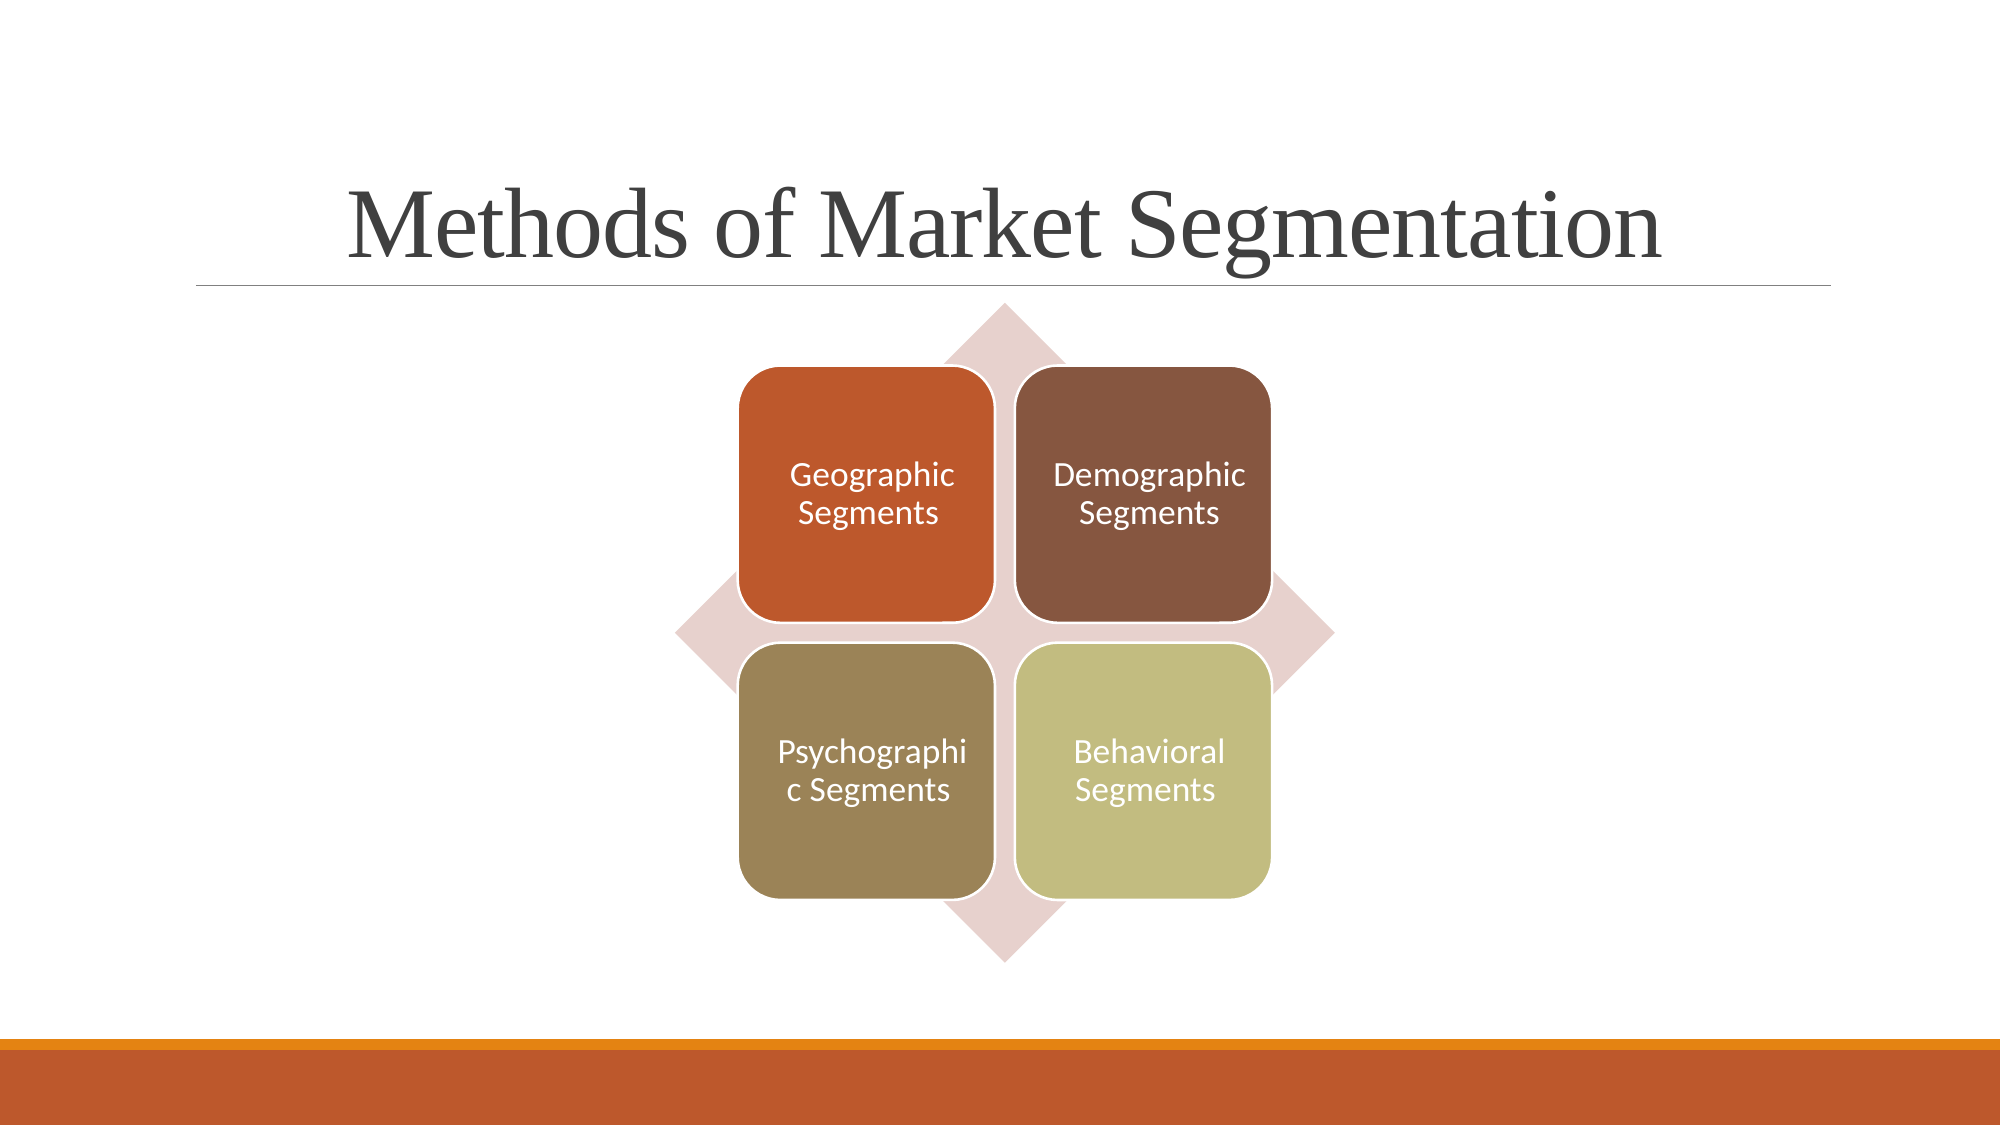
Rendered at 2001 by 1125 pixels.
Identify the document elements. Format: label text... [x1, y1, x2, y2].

title Methods of Market Segmentation [180, 47, 1830, 285]
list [179, 302, 1831, 964]
